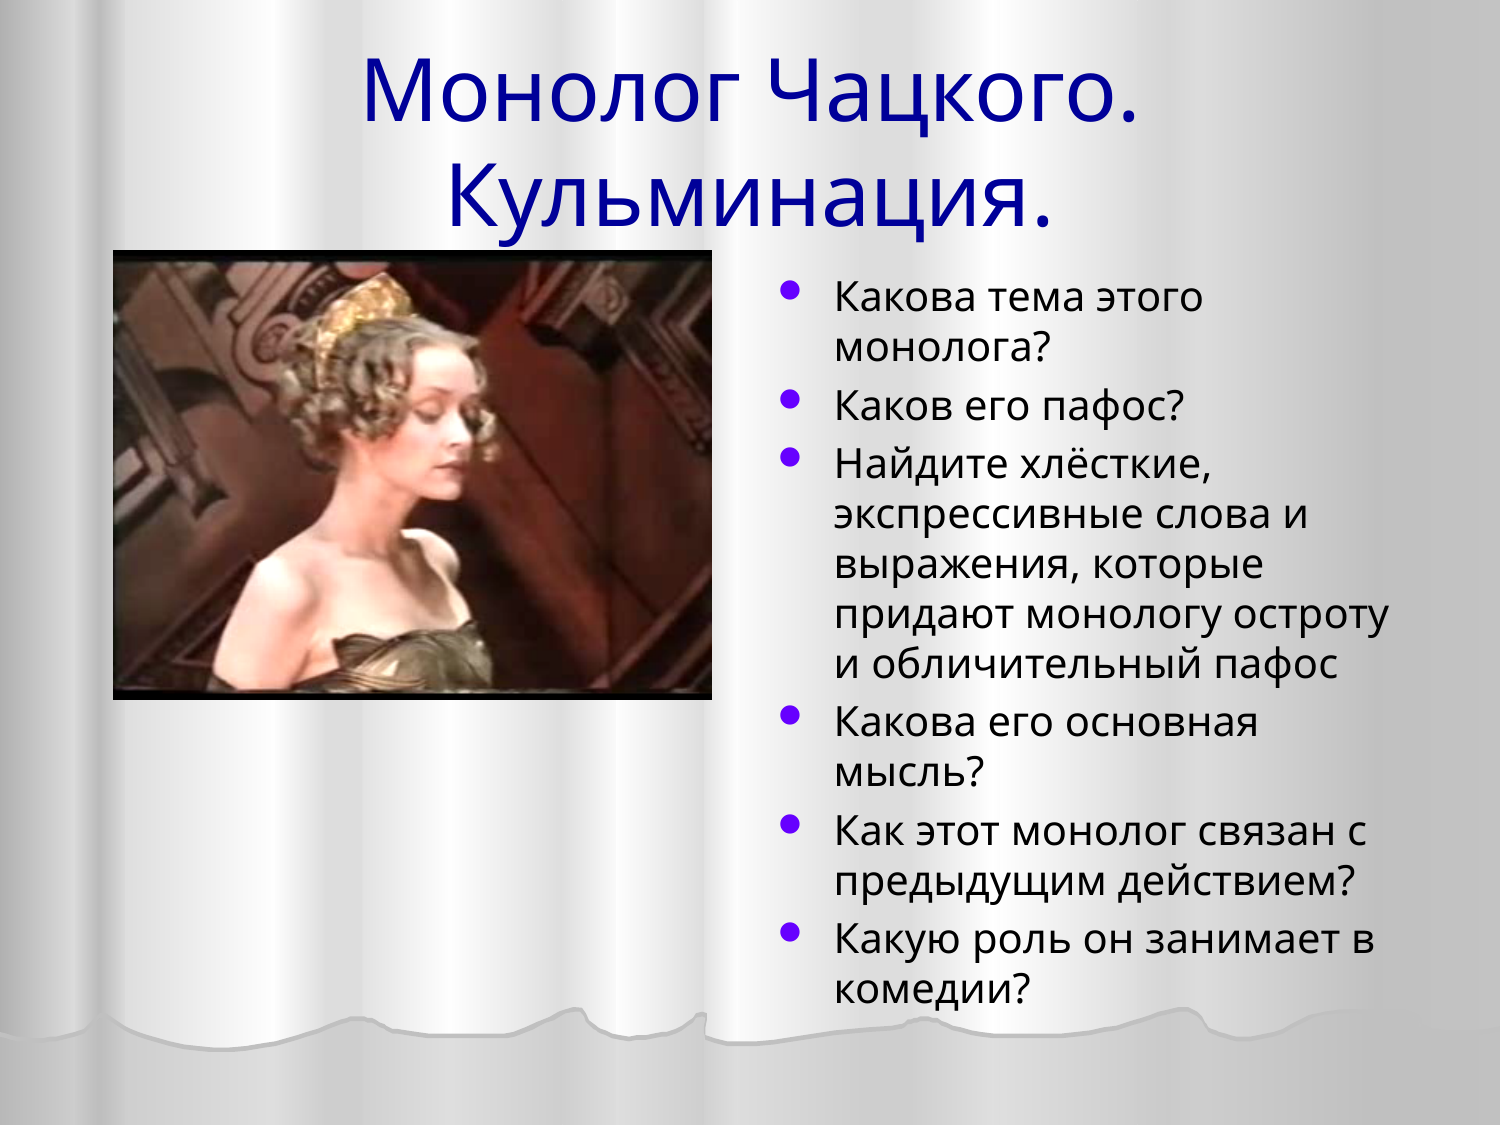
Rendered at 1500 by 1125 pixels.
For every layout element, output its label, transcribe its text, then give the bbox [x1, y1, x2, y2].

title Монолог Чацкого. Кульминация. [74, 45, 1426, 233]
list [112, 249, 713, 701]
list Какова тема этого монолога? Каков его пафос? Найдите хлёсткие, экспрессивные слова и выражения, которые придают монологу остроту и обличительный пафос Какова его основная мысль? Как этот монолог связан с предыдущим действием? Какую роль он занимает в комедии? [762, 262, 1426, 1006]
